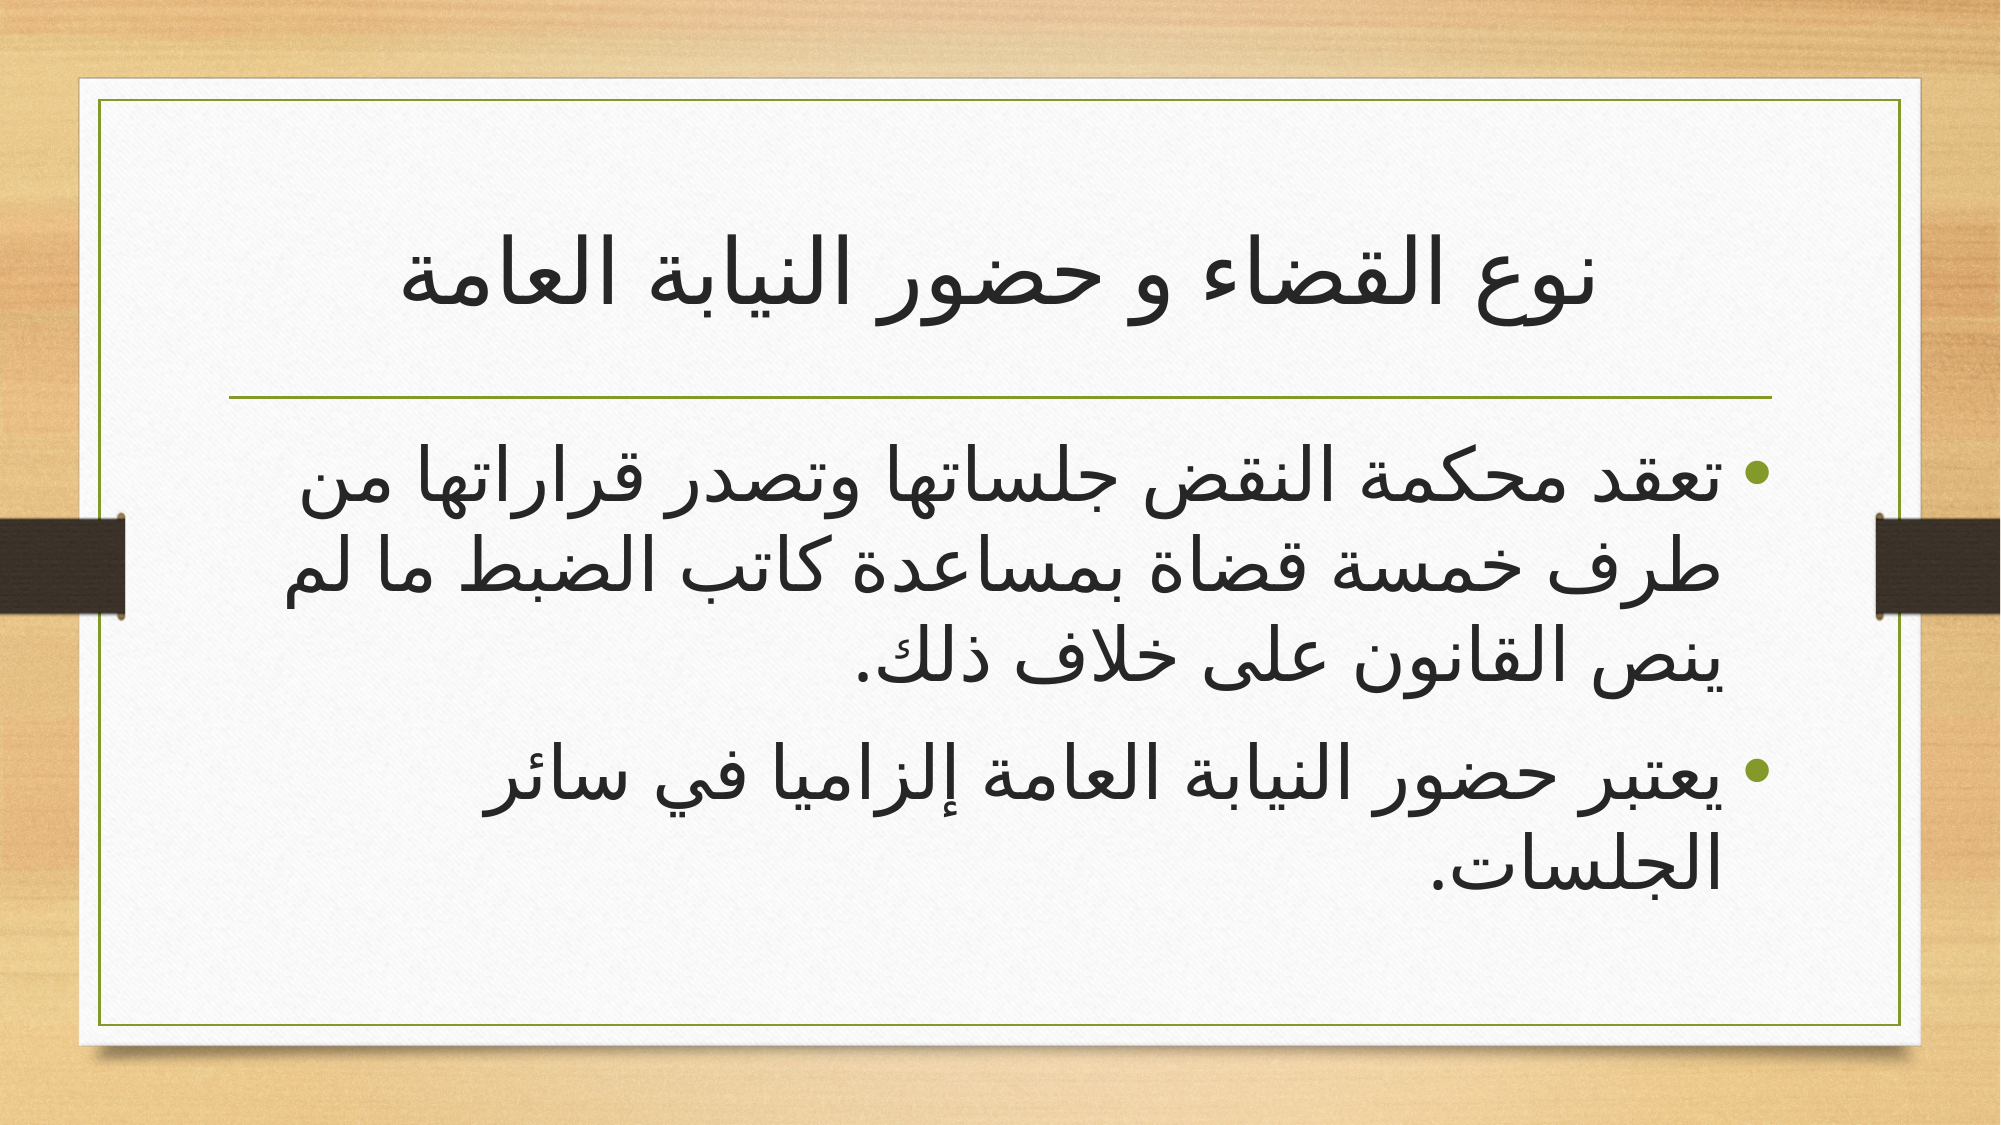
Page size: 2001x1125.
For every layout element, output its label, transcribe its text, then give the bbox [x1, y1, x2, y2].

picture [0, 0, 2001, 1125]
list تعقد محكمة النقض جلساتها وتصدر قراراتها من طرف خمسة قضاة بمساعدة كاتب الضبط ما لم ينص القانون على خلاف ذلك. يعتبر حضور النيابة العامة إلزاميا في سائر الجلسات. [212, 419, 1788, 964]
title نوع القضاء و حضور النيابة العامة [212, 161, 1788, 375]
